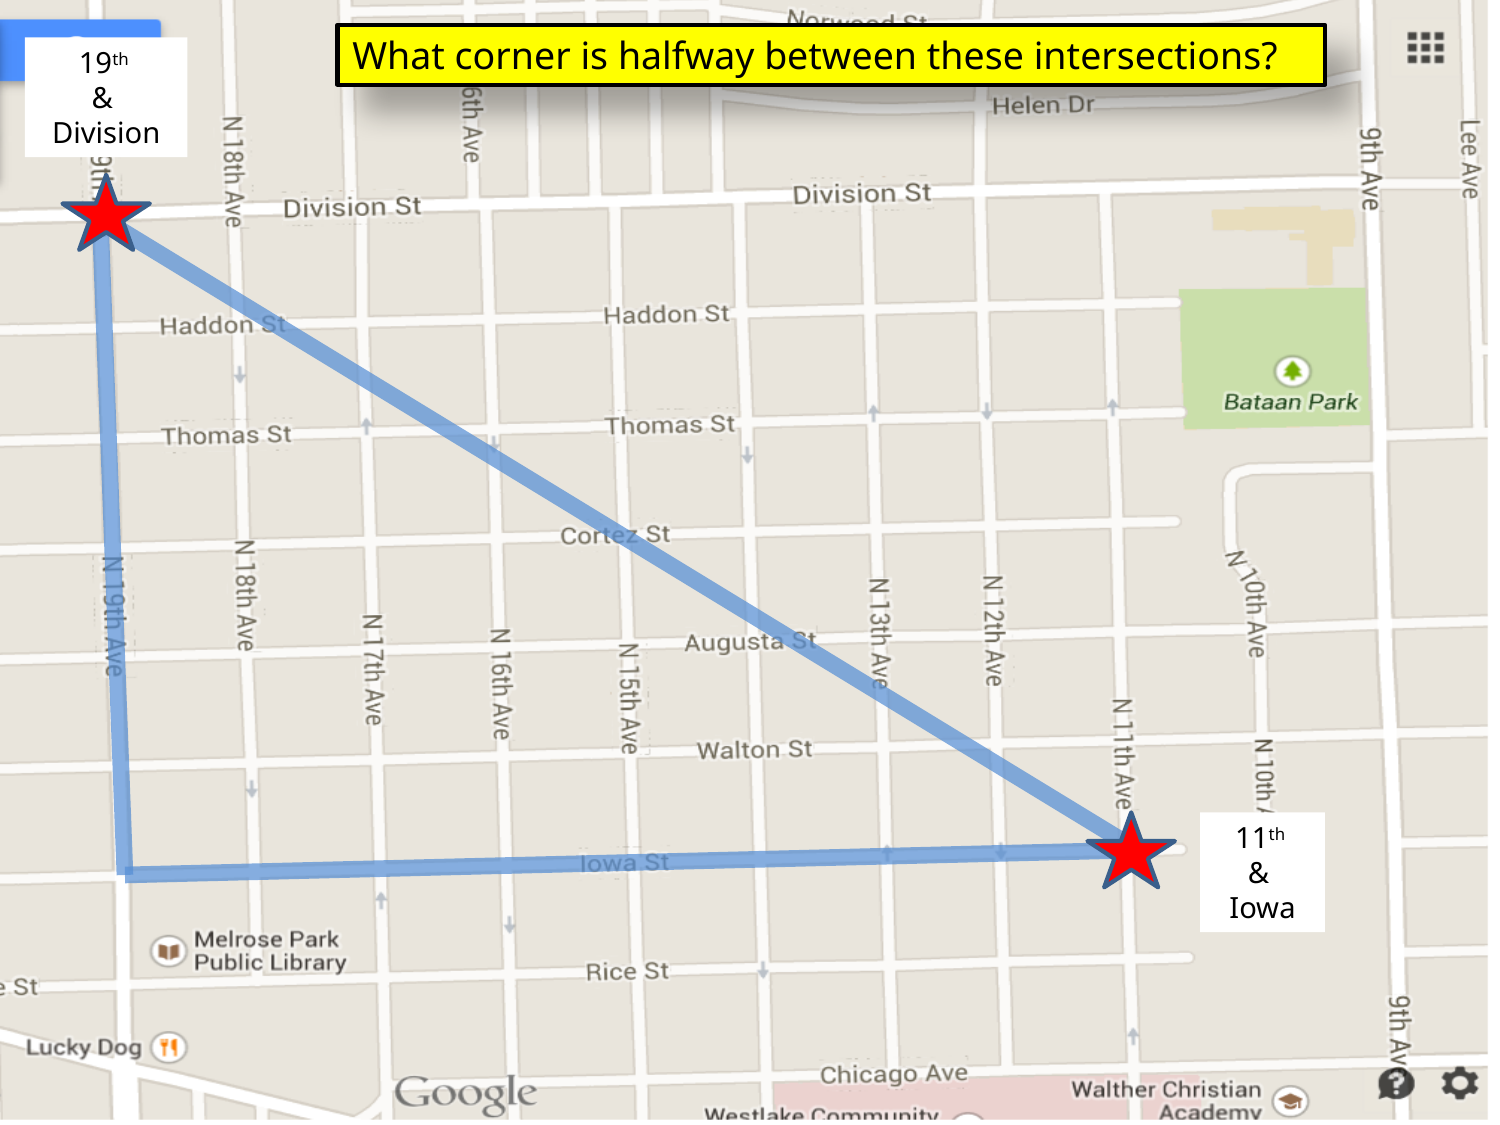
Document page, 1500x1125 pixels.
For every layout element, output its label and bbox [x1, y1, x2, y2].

picture [0, 0, 1500, 1125]
text_box [112, 224, 1138, 851]
text_box [124, 857, 1138, 876]
text_box [99, 212, 126, 876]
